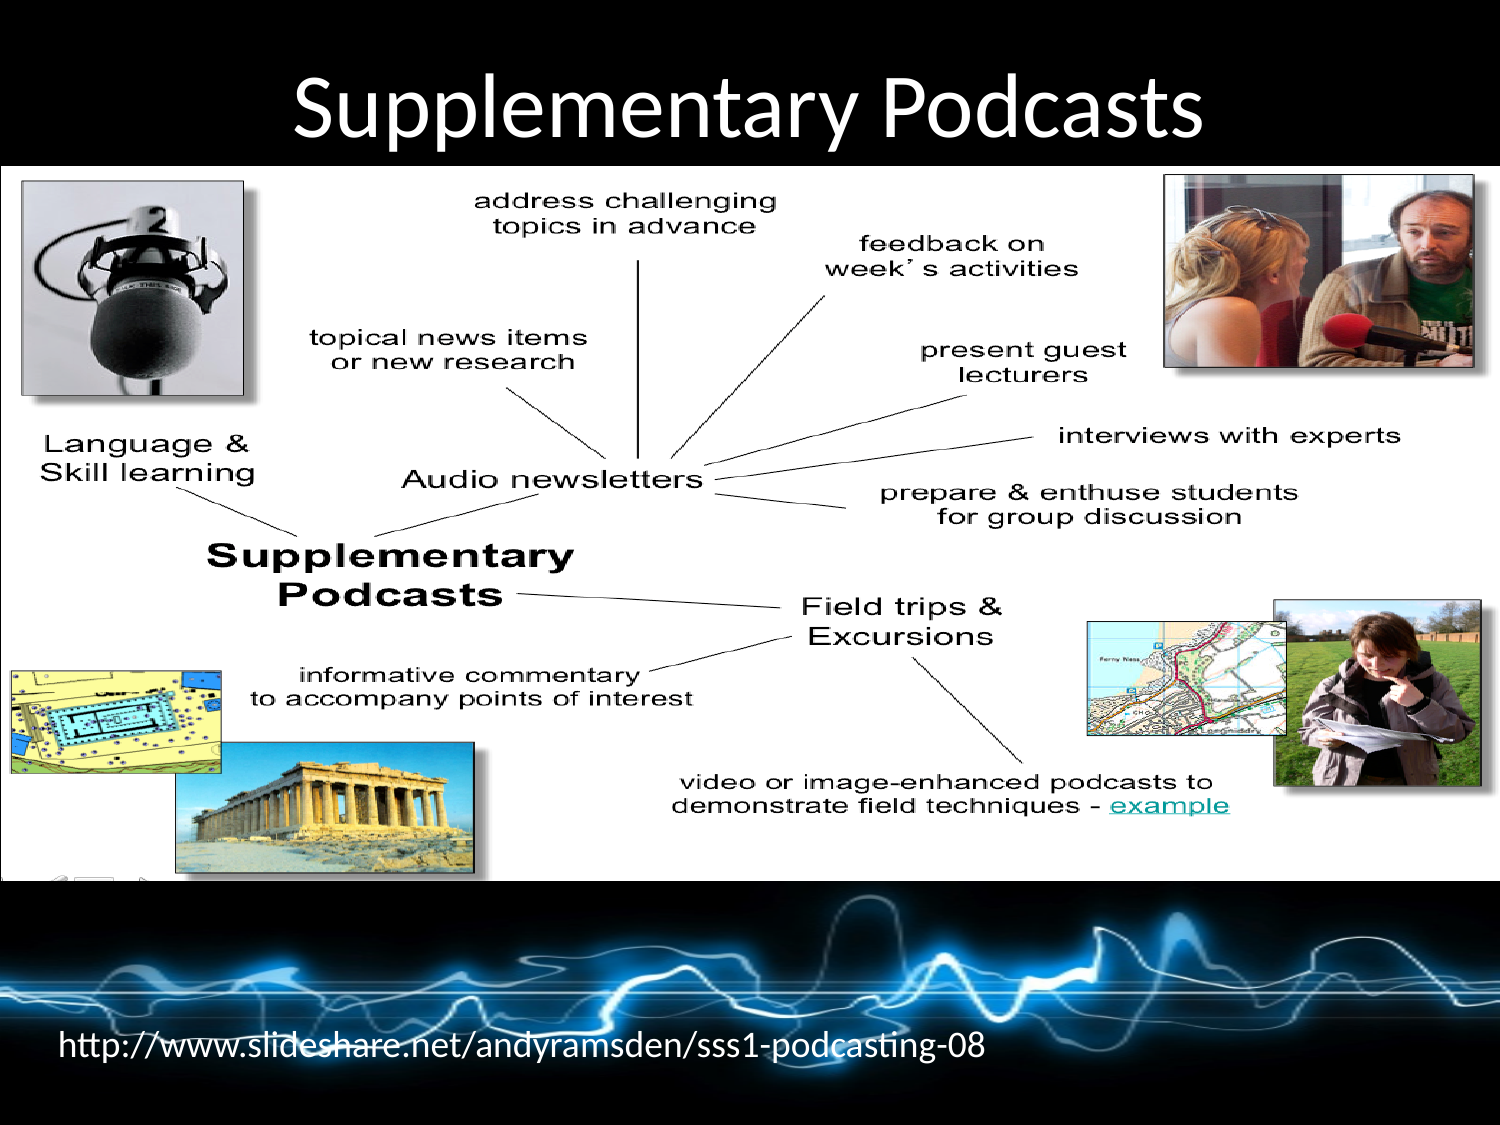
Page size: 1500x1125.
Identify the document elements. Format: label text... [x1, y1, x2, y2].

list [0, 165, 1500, 882]
picture [0, 882, 1500, 1125]
title Supplementary Podcasts [75, 0, 1425, 165]
